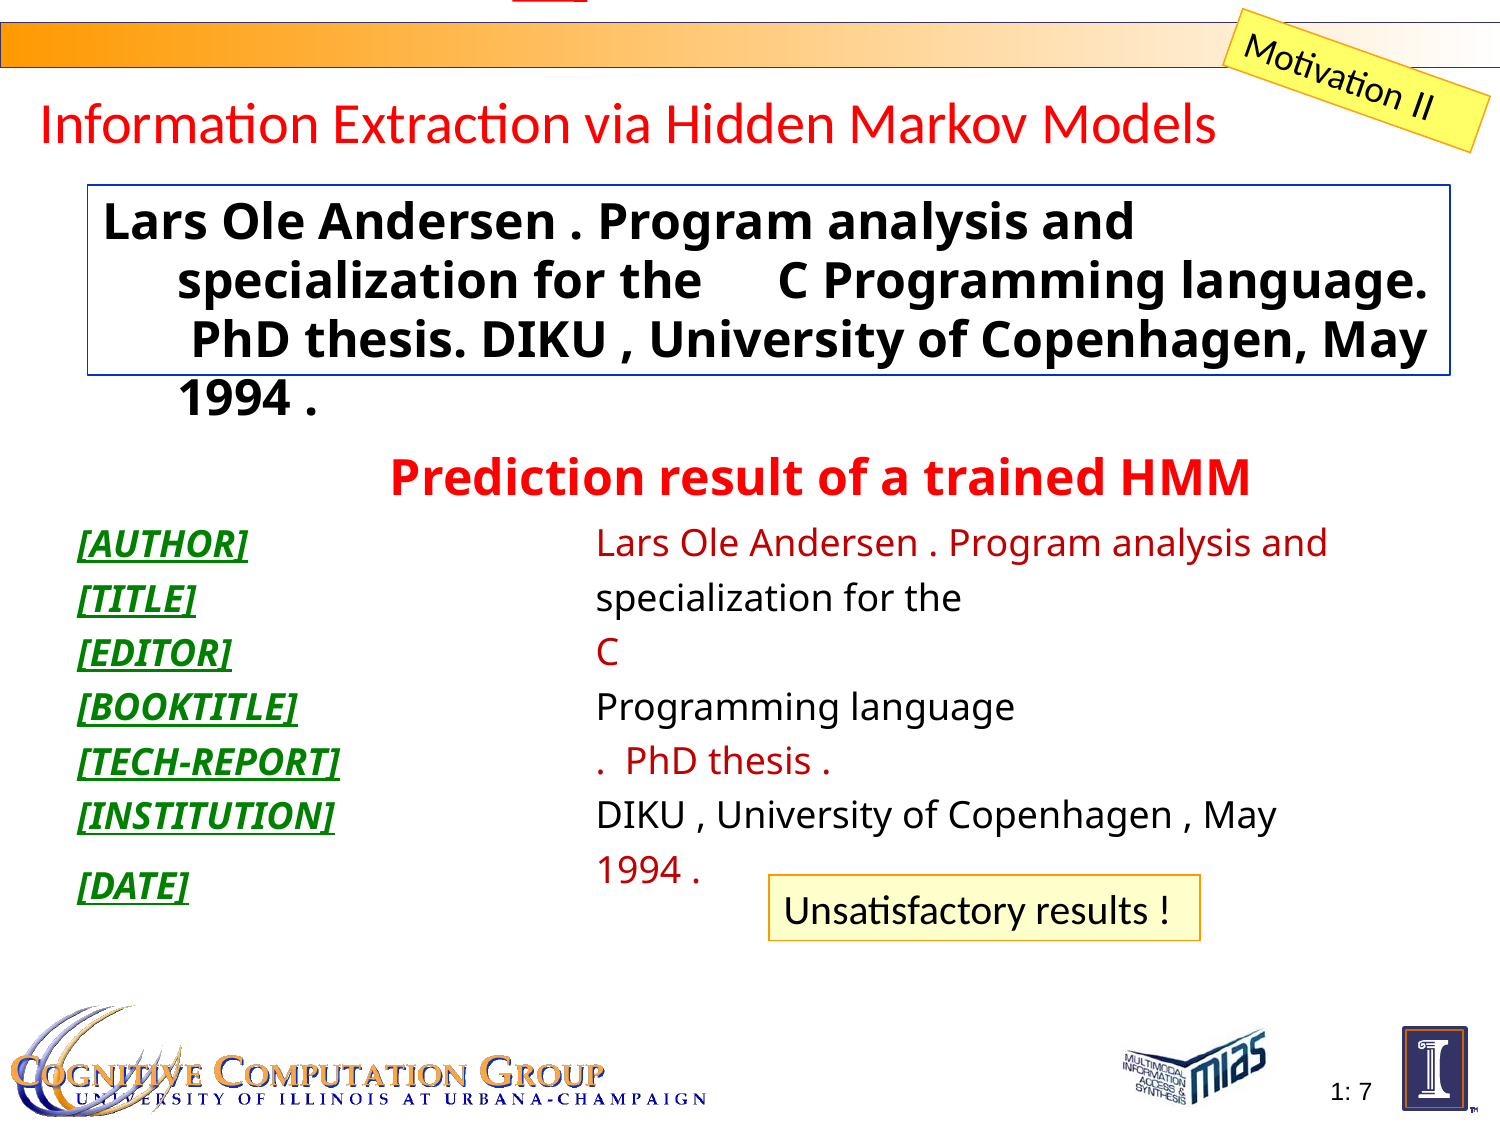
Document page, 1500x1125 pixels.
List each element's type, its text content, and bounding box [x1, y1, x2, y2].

slide_number 1: 7 [1237, 1074, 1388, 1113]
picture [0, 1000, 713, 1125]
text_box Motivation II [1222, 8, 1491, 153]
text_box Unsatisfactory results ! [768, 875, 1201, 941]
text_box [AUTHOR] [TITLE] [EDITOR] [BOOKTITLE] [TECH-REPORT] [INSTITUTION] [DATE] [62, 512, 488, 1025]
text_box Prediction result of a trained HMM Lars Ole Andersen . Program analysis and specialization for the C Programming language . PhD thesis . DIKU , University of Copenhagen , May 1994 . [374, 437, 1438, 1000]
slide_number Page 20 [562, 23, 566, 67]
text_box Information Extraction via Hidden Markov Models [24, 74, 1500, 163]
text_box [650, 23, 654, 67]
picture [1120, 1021, 1275, 1113]
text_box Lars Ole Andersen . Program analysis and specialization for the C Programming language. PhD thesis. DIKU , University of Copenhagen, May 1994 . [87, 184, 1450, 375]
